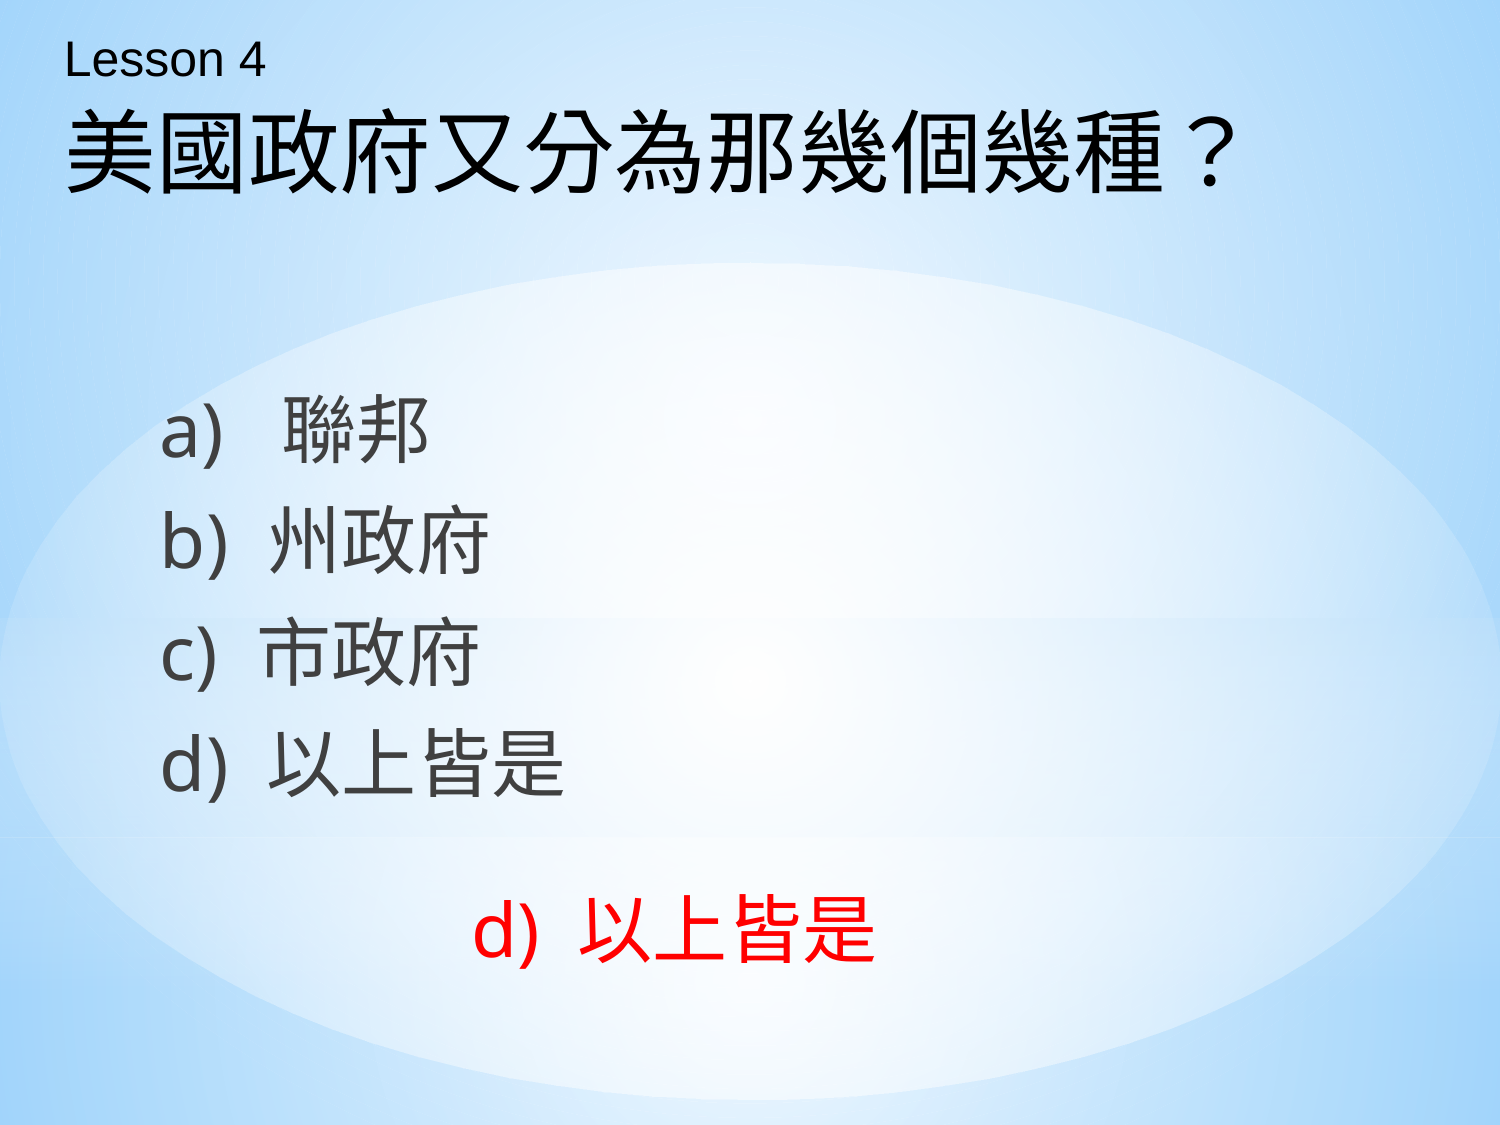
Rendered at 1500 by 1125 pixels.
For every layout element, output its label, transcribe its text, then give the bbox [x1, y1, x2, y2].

text_box d) 以上皆是 [456, 874, 893, 1040]
text_box 美國政府又分為那幾個幾種？ [49, 87, 1475, 213]
text_box Lesson 4 [49, 19, 296, 155]
list a) 聯邦 b) 州政府 c) 市政府 d) 以上皆是 [137, 375, 1188, 945]
